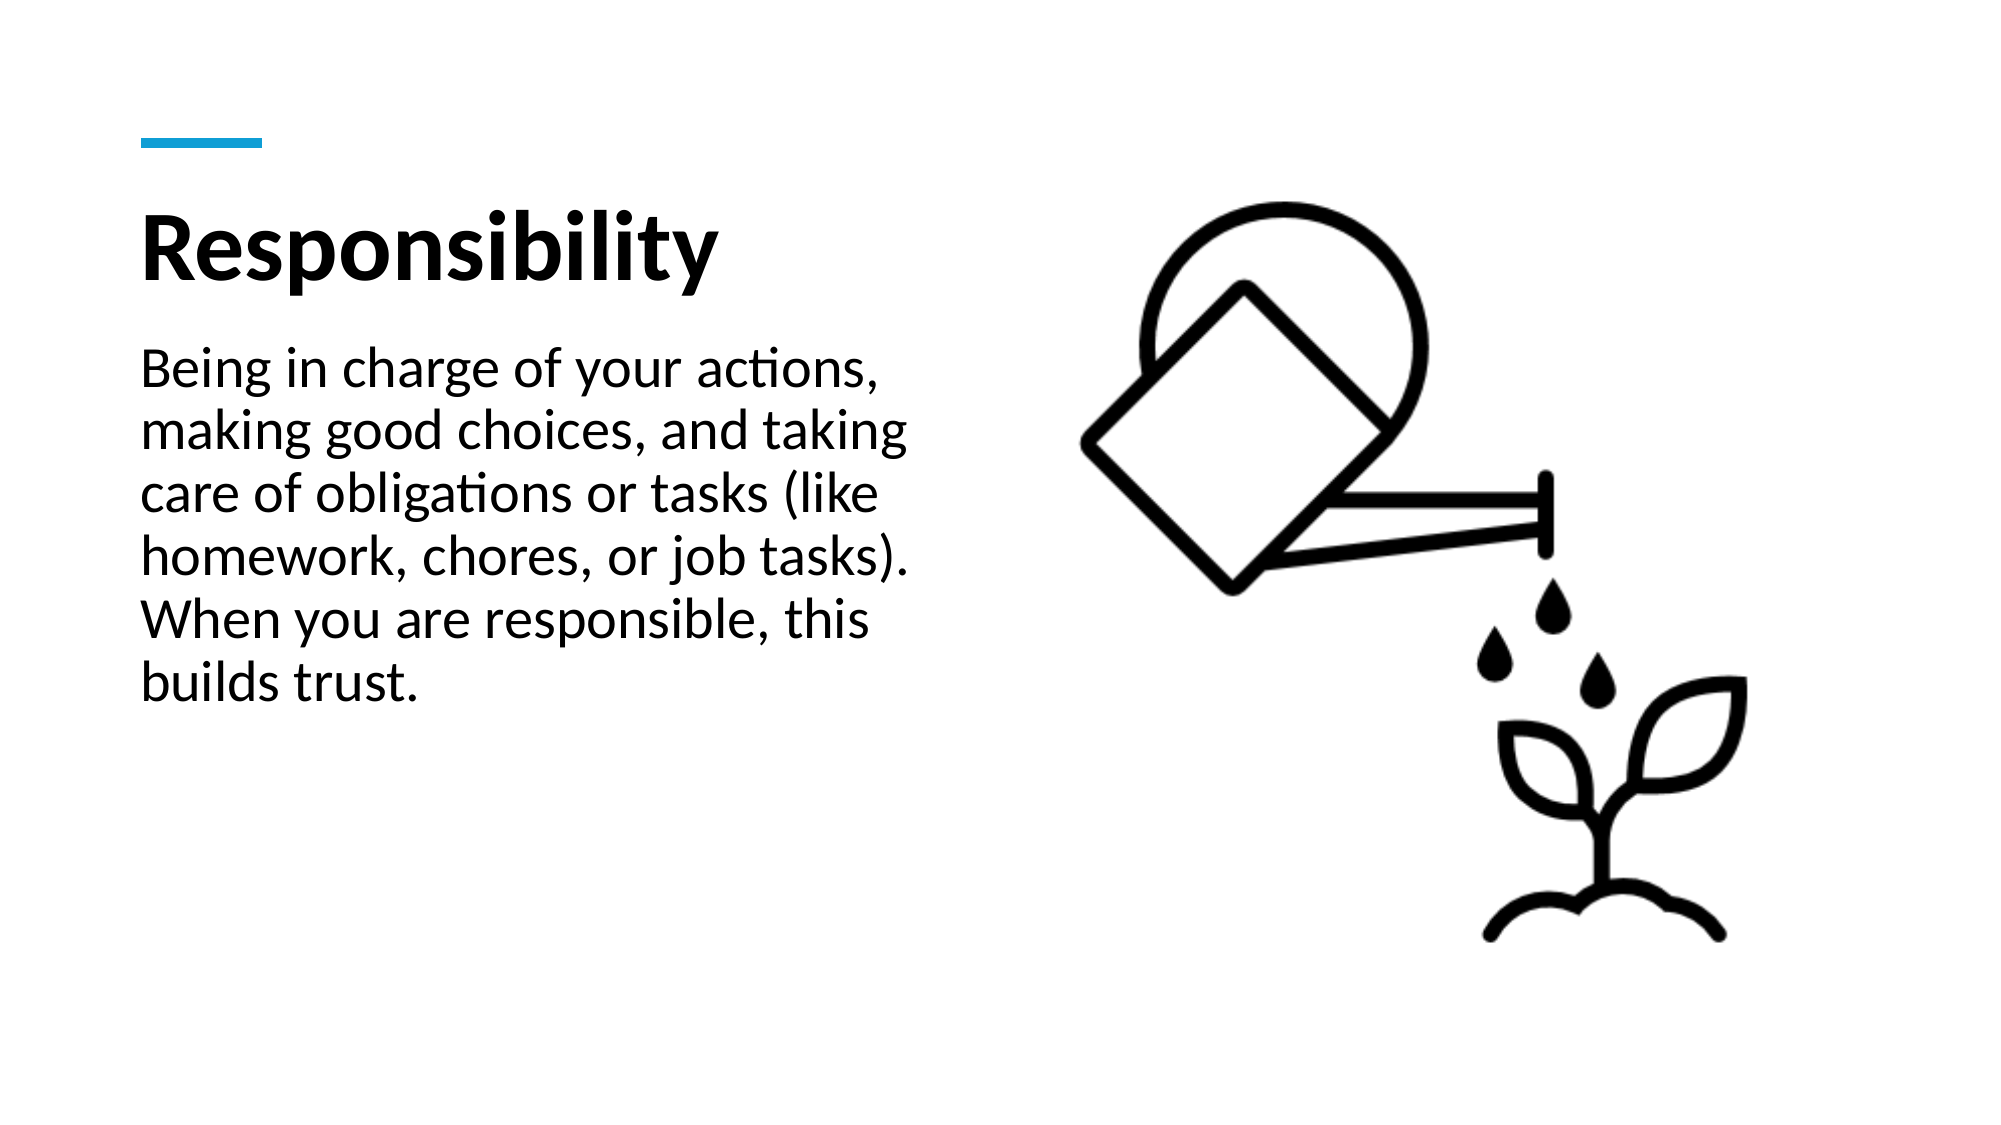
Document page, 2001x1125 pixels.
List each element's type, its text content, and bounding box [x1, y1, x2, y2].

title Responsibility [124, 186, 1030, 330]
list Being in charge of your actions, making good choices, and taking care of obligations or tasks (like homework, chores, or job tasks). When you are responsible, this builds trust. [124, 329, 1029, 1125]
picture [1030, 186, 1804, 960]
